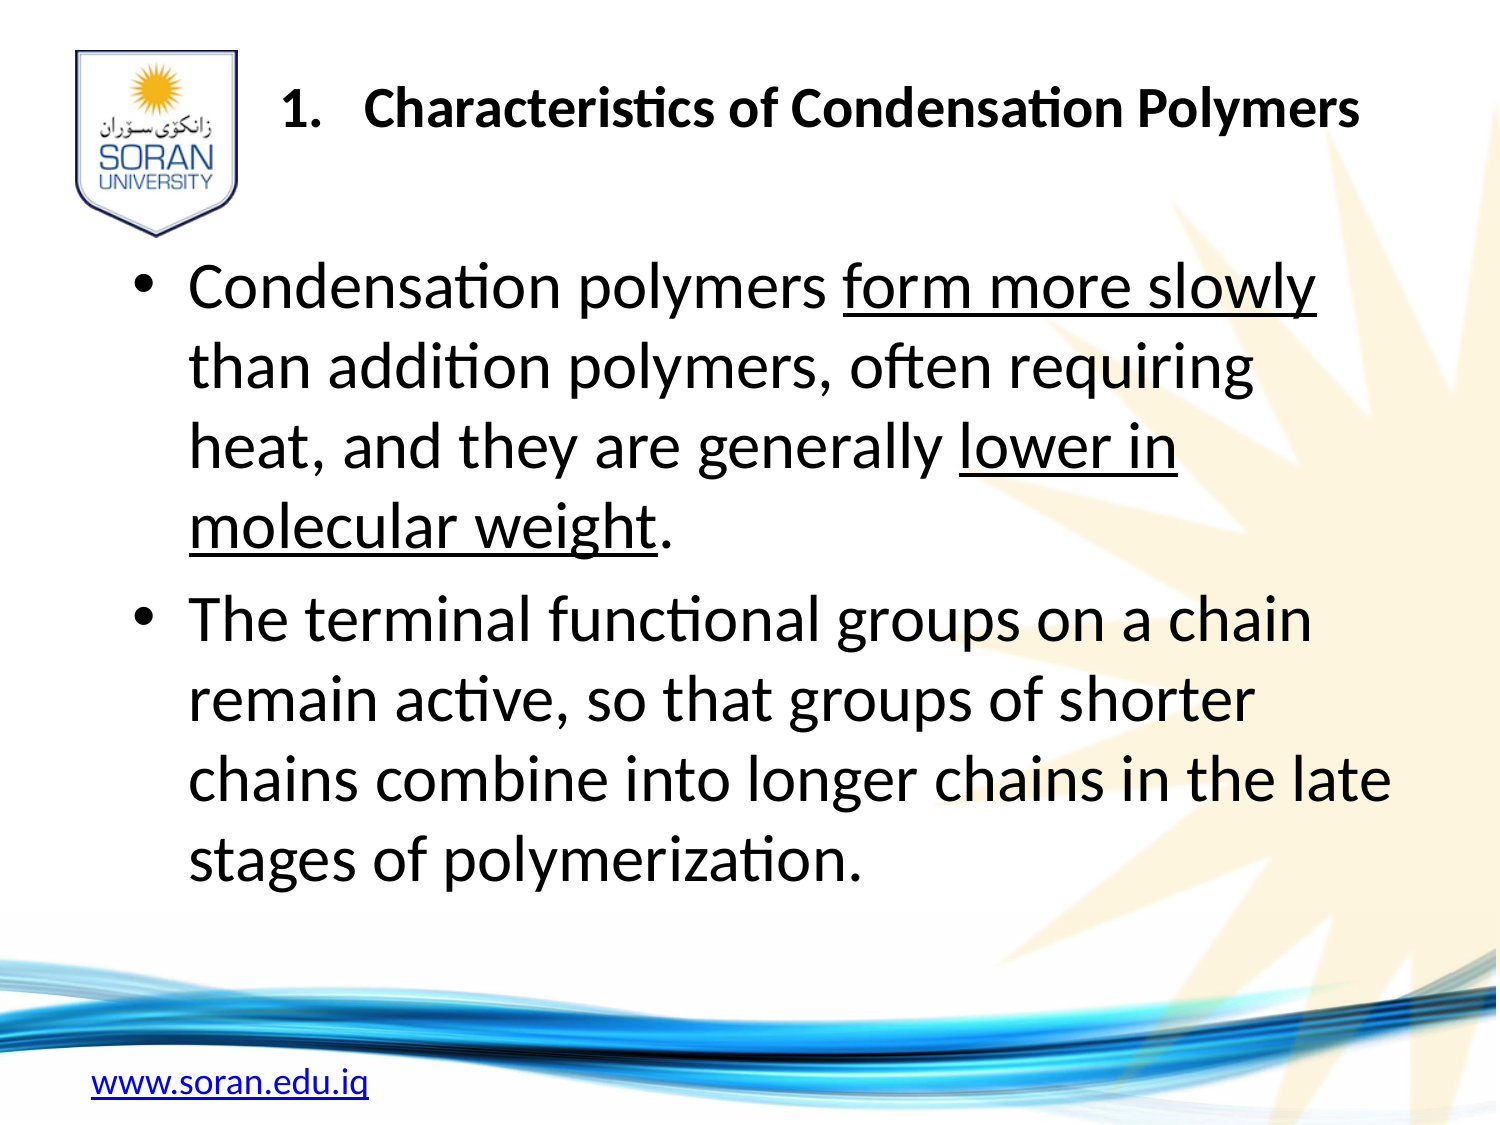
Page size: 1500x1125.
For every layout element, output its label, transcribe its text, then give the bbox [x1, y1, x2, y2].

list Condensation polymers form more slowly than addition polymers, often requiring heat, and they are generally lower in molecular weight. The terminal functional groups on a chain remain active, so that groups of shorter chains combine into longer chains in the late stages of polymerization. [117, 234, 1411, 1007]
title 1. Characteristics of Condensation Polymers [103, 41, 1397, 166]
picture [75, 50, 238, 238]
picture [0, 99, 1500, 1125]
